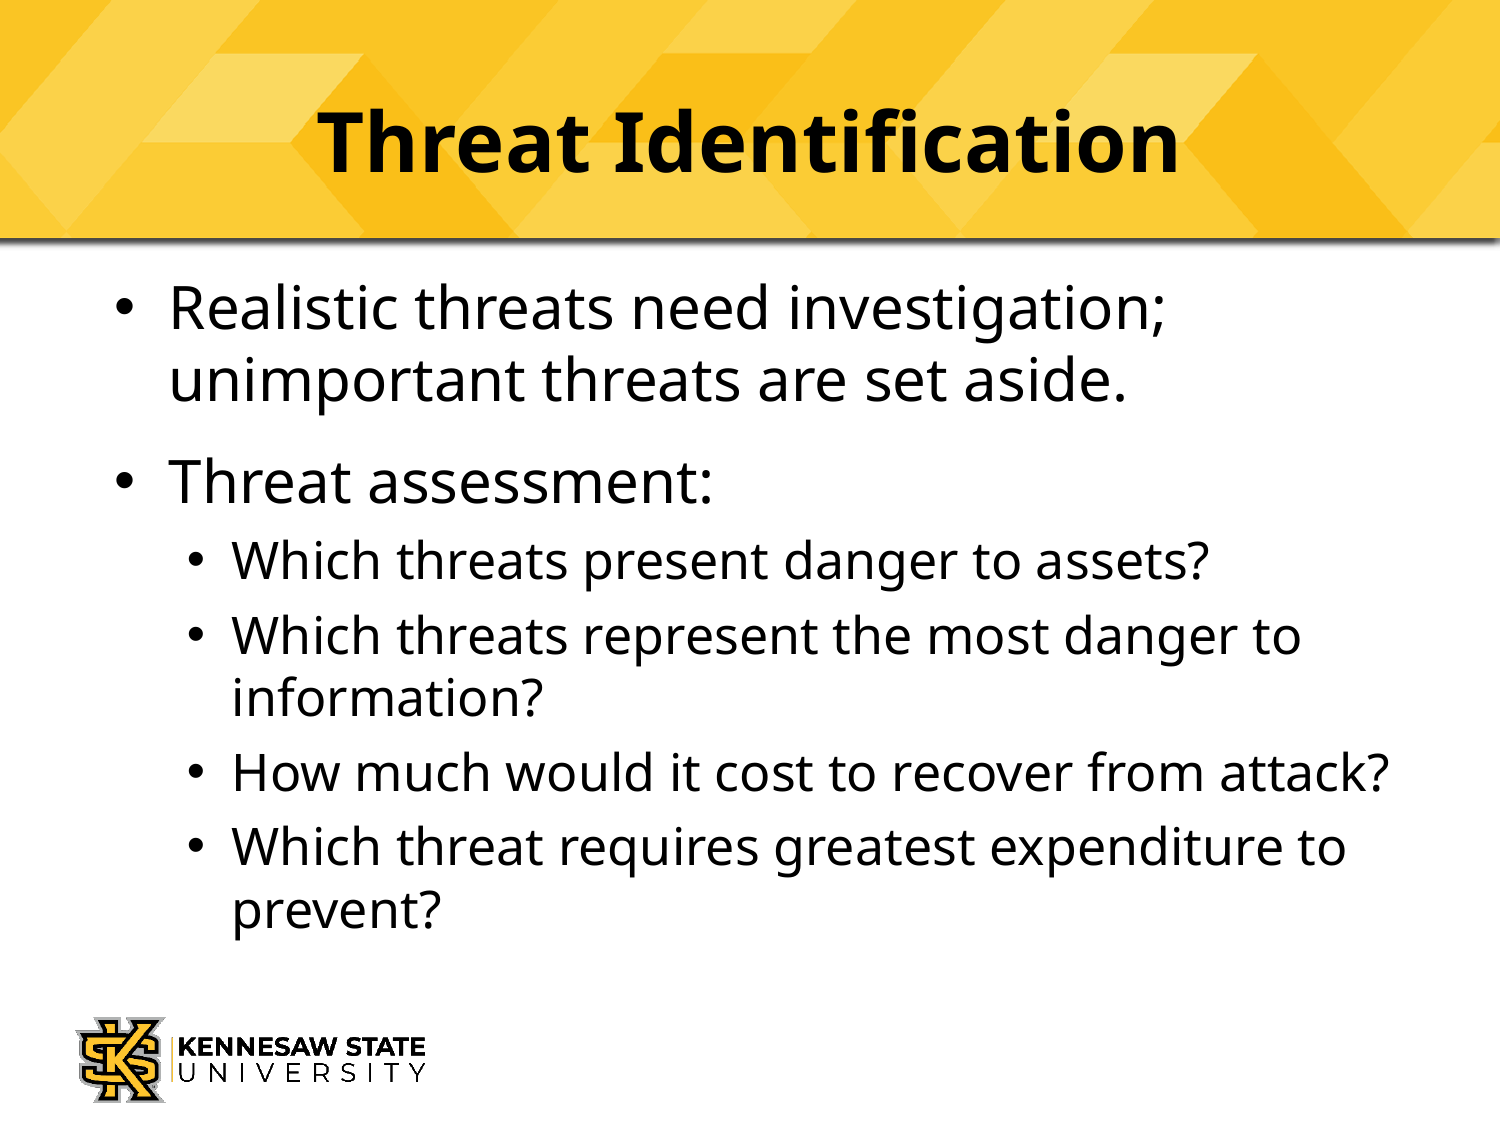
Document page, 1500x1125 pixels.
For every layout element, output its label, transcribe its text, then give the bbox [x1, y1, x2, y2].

title Threat Identification [75, 45, 1425, 233]
picture [75, 1017, 425, 1103]
list Realistic threats need investigation; unimportant threats are set aside. Threat assessment: Which threats present danger to assets? Which threats represent the most danger to information? How much would it cost to recover from attack? Which threat requires greatest expenditure to prevent? [99, 262, 1413, 1013]
picture [0, 0, 1500, 251]
